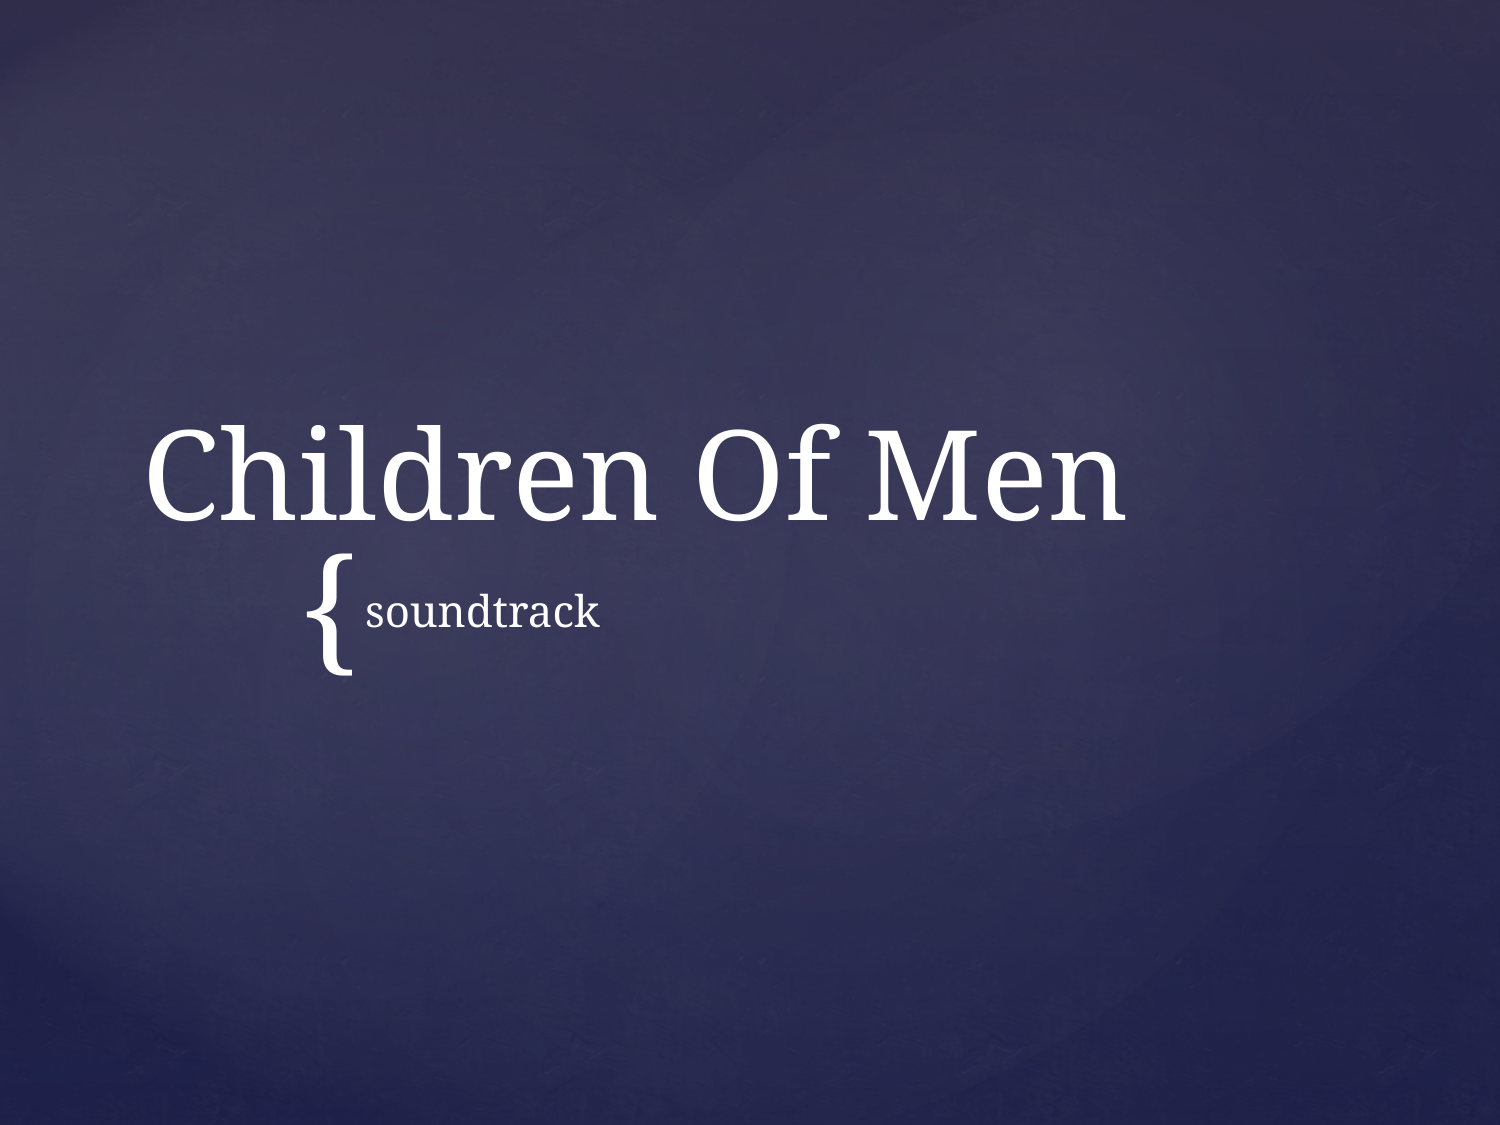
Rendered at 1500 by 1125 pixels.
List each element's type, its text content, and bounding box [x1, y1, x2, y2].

title Children Of Men [127, 200, 1365, 554]
subtitle soundtrack [350, 553, 1363, 667]
